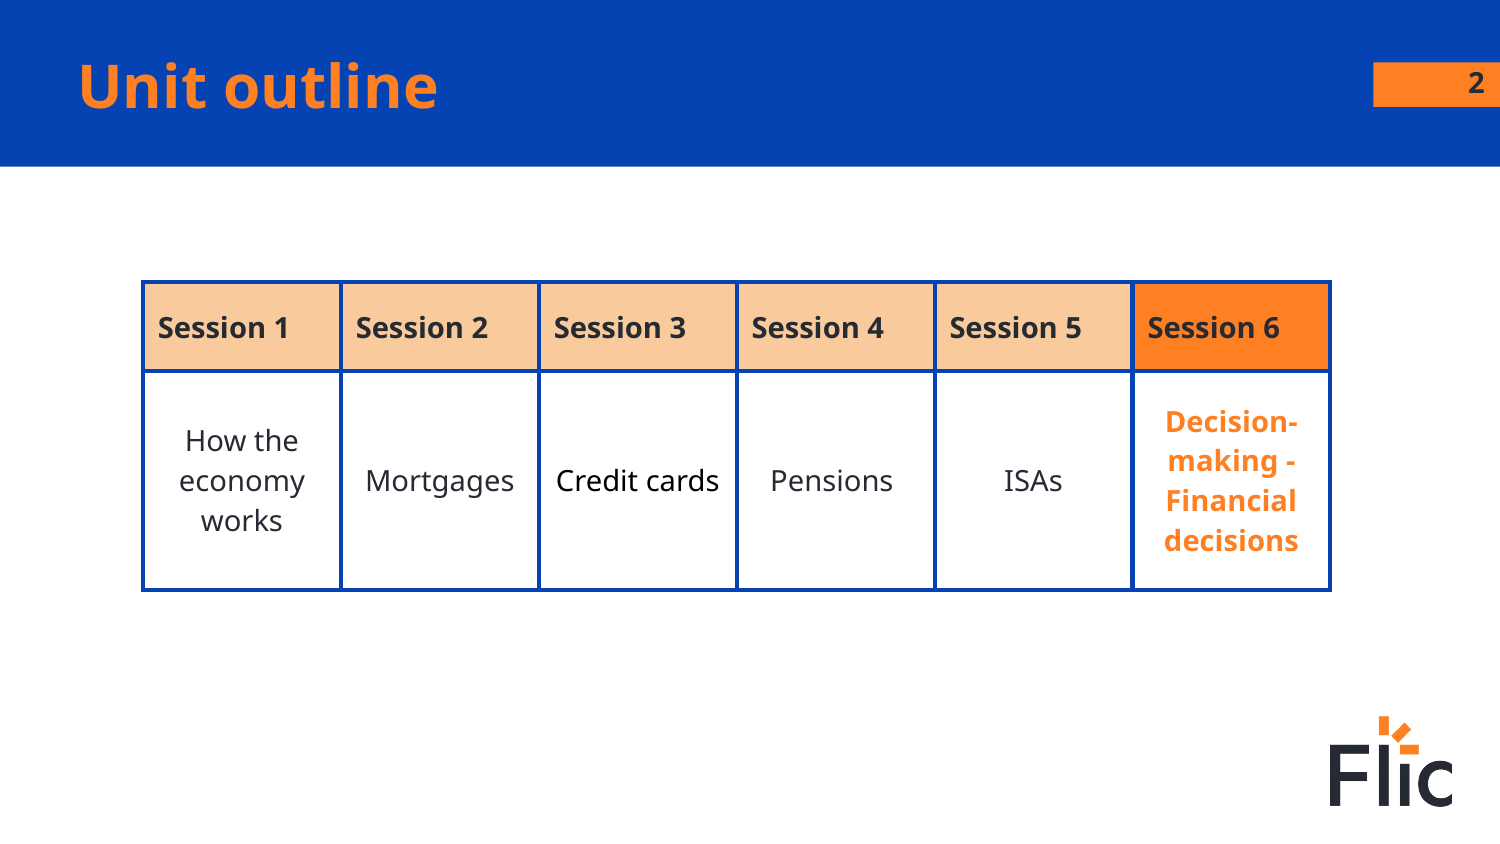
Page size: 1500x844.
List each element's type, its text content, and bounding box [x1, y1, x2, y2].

table_header Session 1 [145, 284, 339, 369]
table_cell Credit cards [541, 373, 735, 588]
table_cell Pensions [739, 373, 933, 588]
table_header Session 2 [343, 284, 537, 369]
title Unit outline [62, 41, 1331, 127]
table_header Session 5 [937, 284, 1130, 369]
table_cell How the economy works [145, 373, 339, 588]
table_cell ISAs [937, 373, 1130, 588]
table_header Session 6 [1135, 284, 1328, 369]
table_header Session 3 [541, 284, 735, 369]
slide_number 2 [1410, 49, 1500, 115]
table_cell Mortgages [343, 373, 537, 588]
table_cell Decision- making - Financial decisions [1135, 373, 1328, 588]
picture [1330, 716, 1452, 807]
table_header Session 4 [739, 284, 933, 369]
